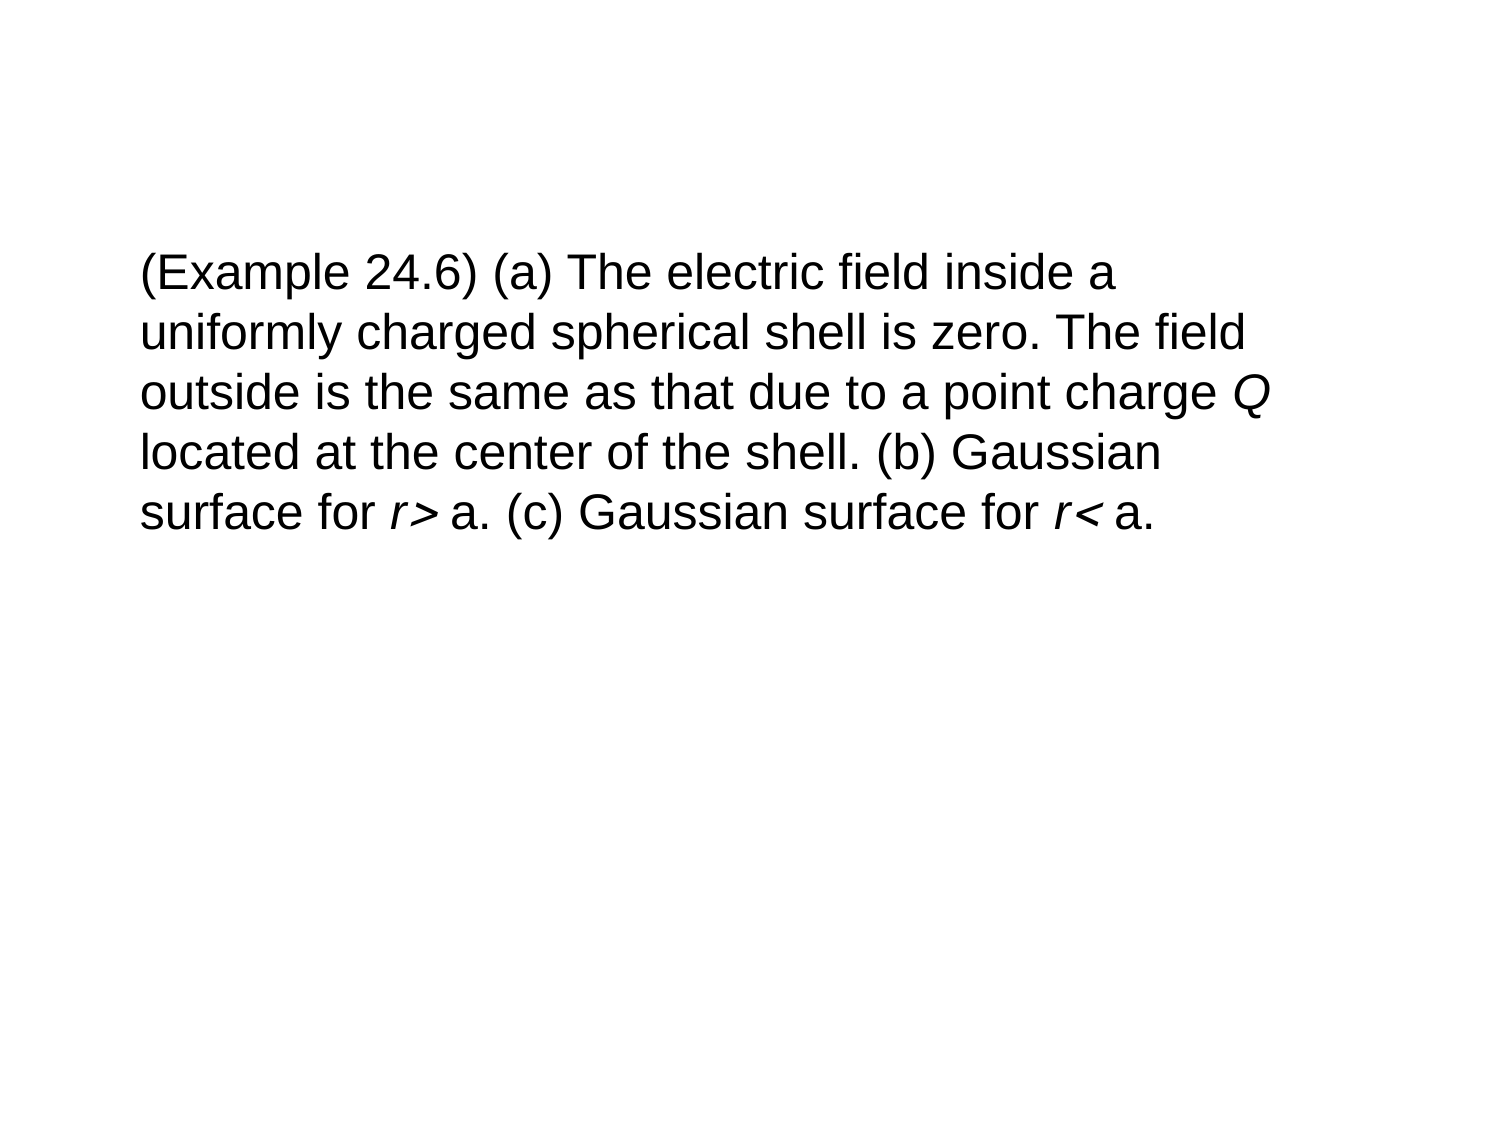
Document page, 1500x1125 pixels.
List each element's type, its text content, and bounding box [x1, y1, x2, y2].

text_box (Example 24.6) (a) The electric field inside a uniformly charged spherical shell is zero. The field outside is the same as that due to a point charge Q located at the center of the shell. (b) Gaussian surface for r a. (c) Gaussian surface for r a. [125, 187, 1300, 593]
